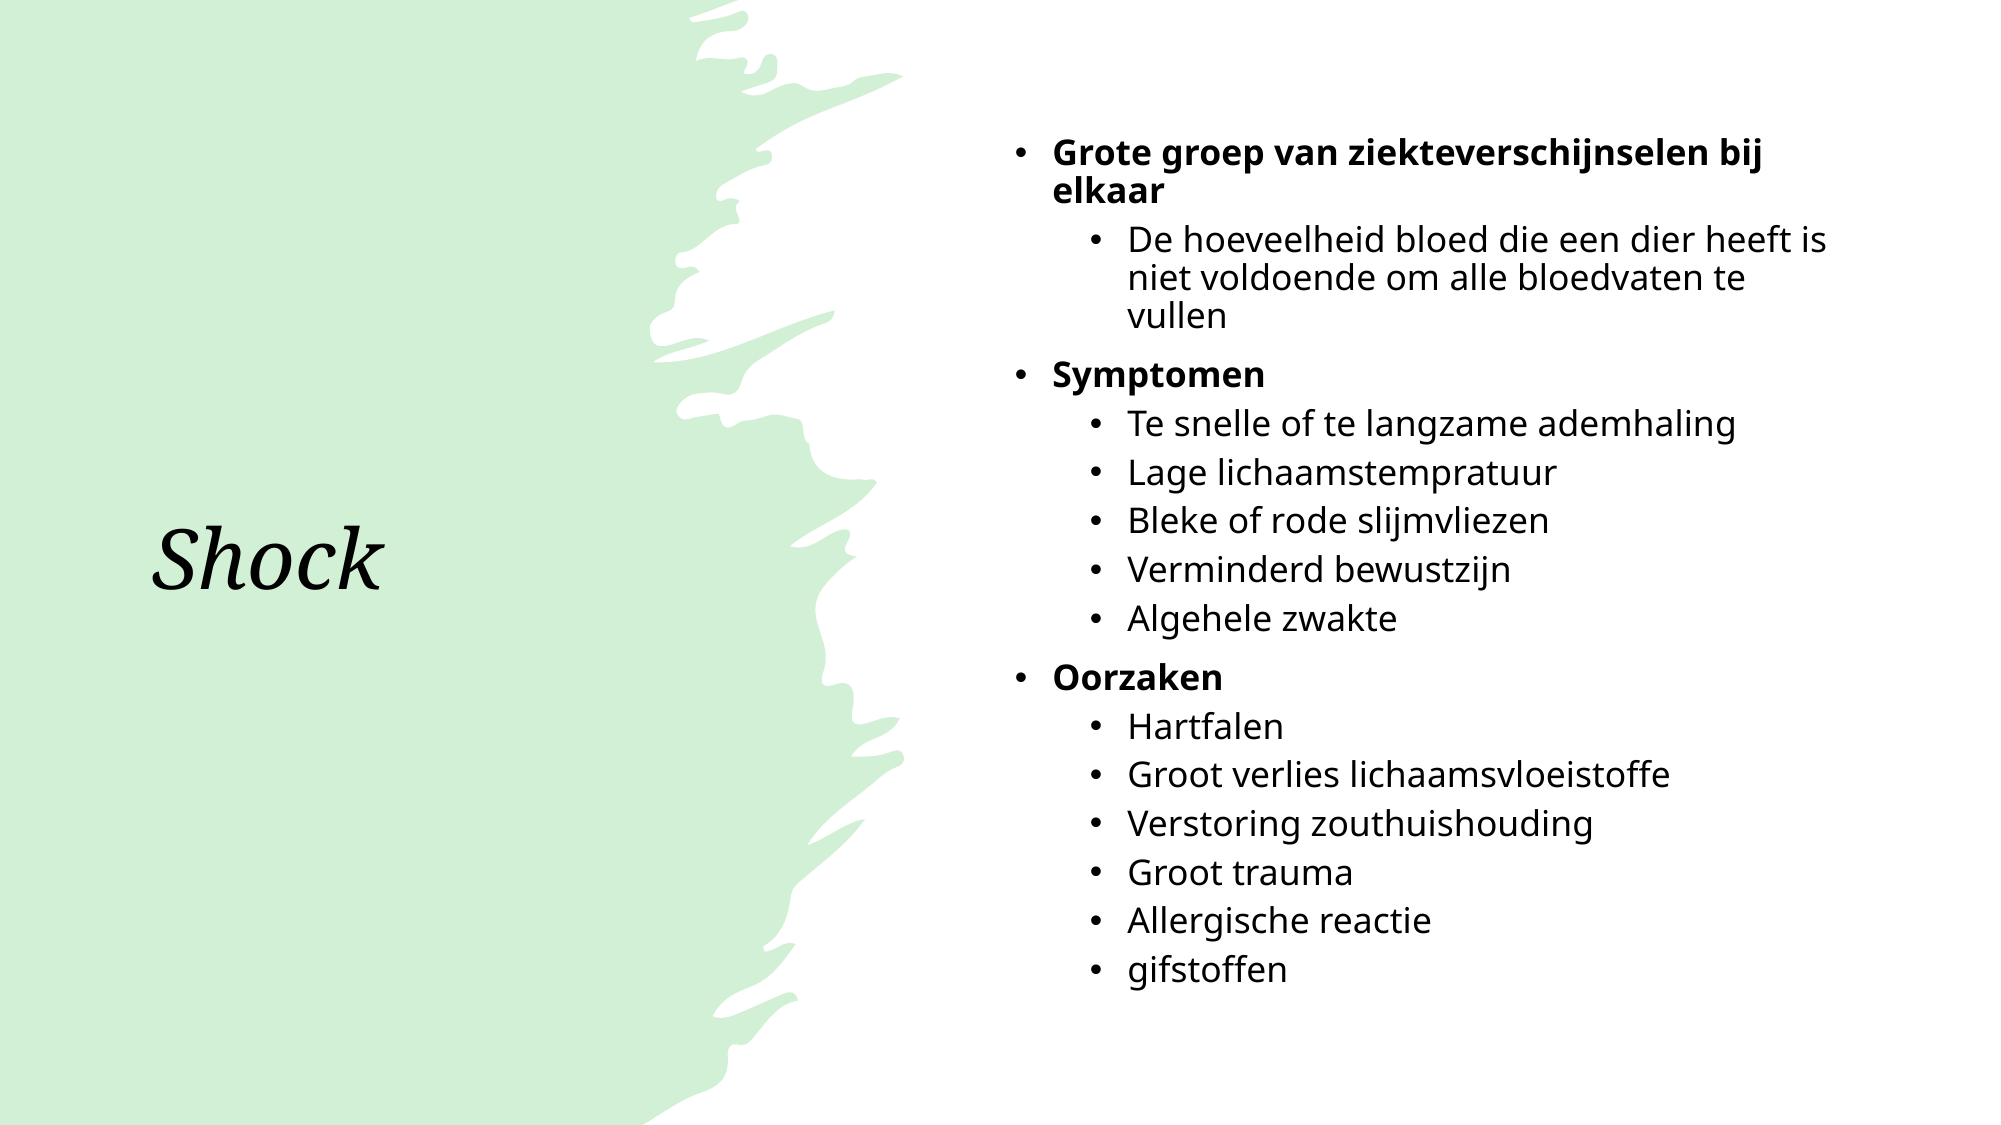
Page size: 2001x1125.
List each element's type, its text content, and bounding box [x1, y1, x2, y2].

text_box [0, 0, 904, 1125]
title Shock [137, 116, 716, 1008]
list Grote groep van ziekteverschijnselen bij elkaar De hoeveelheid bloed die een dier heeft is niet voldoende om alle bloedvaten te vullen Symptomen Te snelle of te langzame ademhaling Lage lichaamstempratuur Bleke of rode slijmvliezen Verminderd bewustzijn Algehele zwakte Oorzaken Hartfalen Groot verlies lichaamsvloeistoffe Verstoring zouthuishouding Groot trauma Allergische reactie gifstoffen [999, 116, 1863, 1008]
text_box [645, 0, 2000, 1125]
